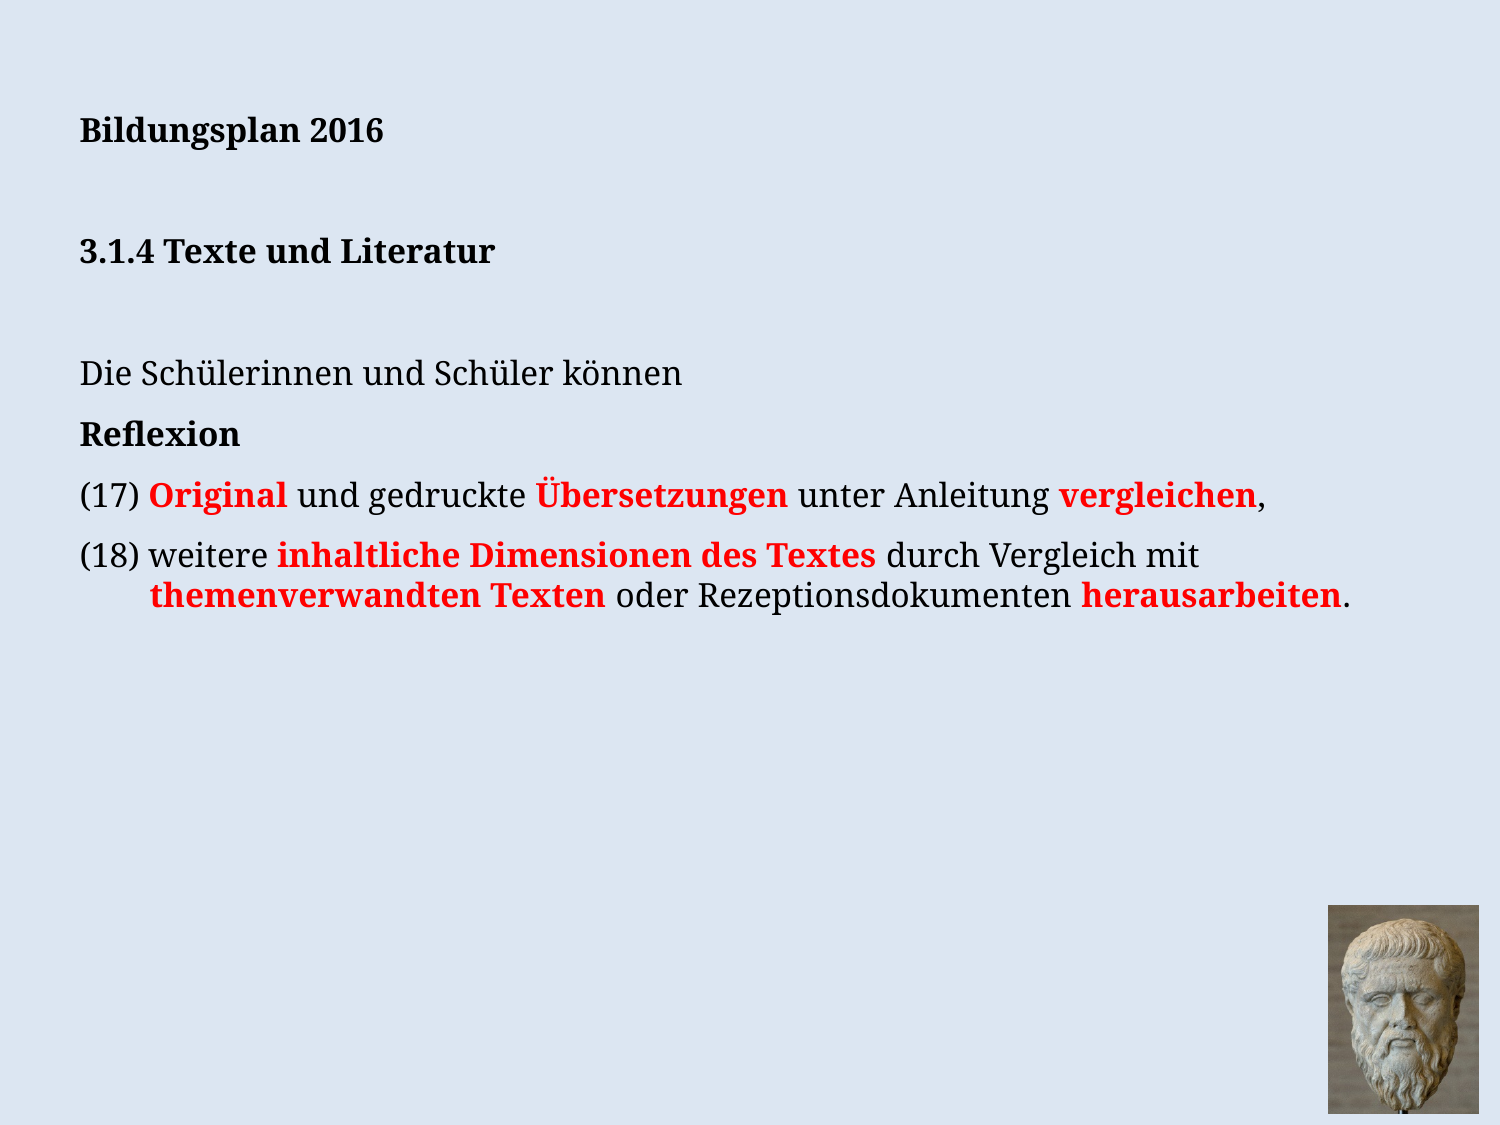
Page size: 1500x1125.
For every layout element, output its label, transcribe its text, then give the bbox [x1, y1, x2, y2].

text_box Bildungsplan 2016 3.1.4 Texte und Literatur Die Schülerinnen und Schüler können Reflexion Original und gedruckte Übersetzungen unter Anleitung vergleichen, weitere inhaltliche Dimensionen des Textes durch Vergleich mit themenverwandten Texten oder Rezeptionsdokumenten herausarbeiten. [64, 101, 1424, 683]
picture [1328, 904, 1479, 1114]
